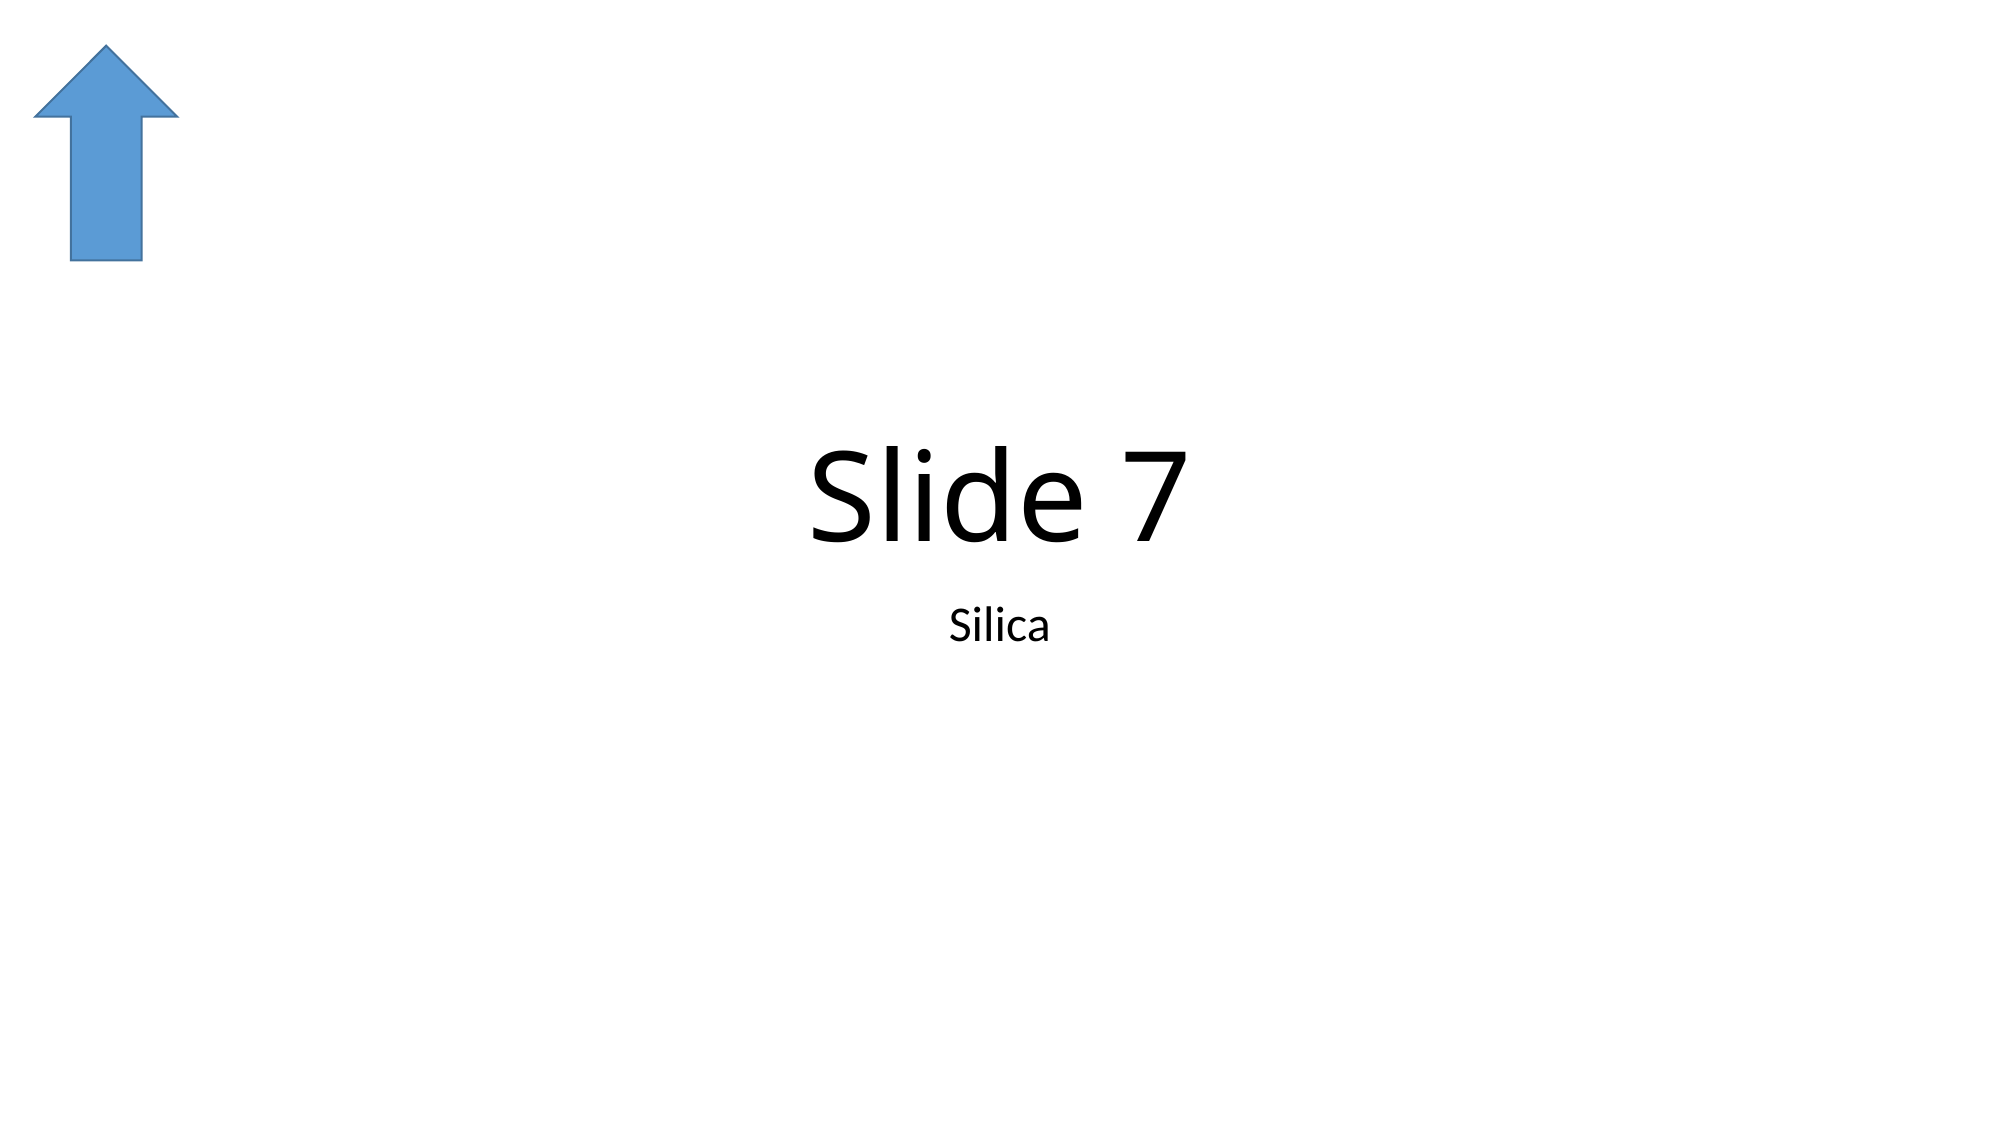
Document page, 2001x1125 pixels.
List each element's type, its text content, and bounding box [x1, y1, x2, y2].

subtitle Silica [249, 590, 1750, 863]
text_box [32, 44, 180, 262]
title Slide 7 [249, 184, 1750, 576]
